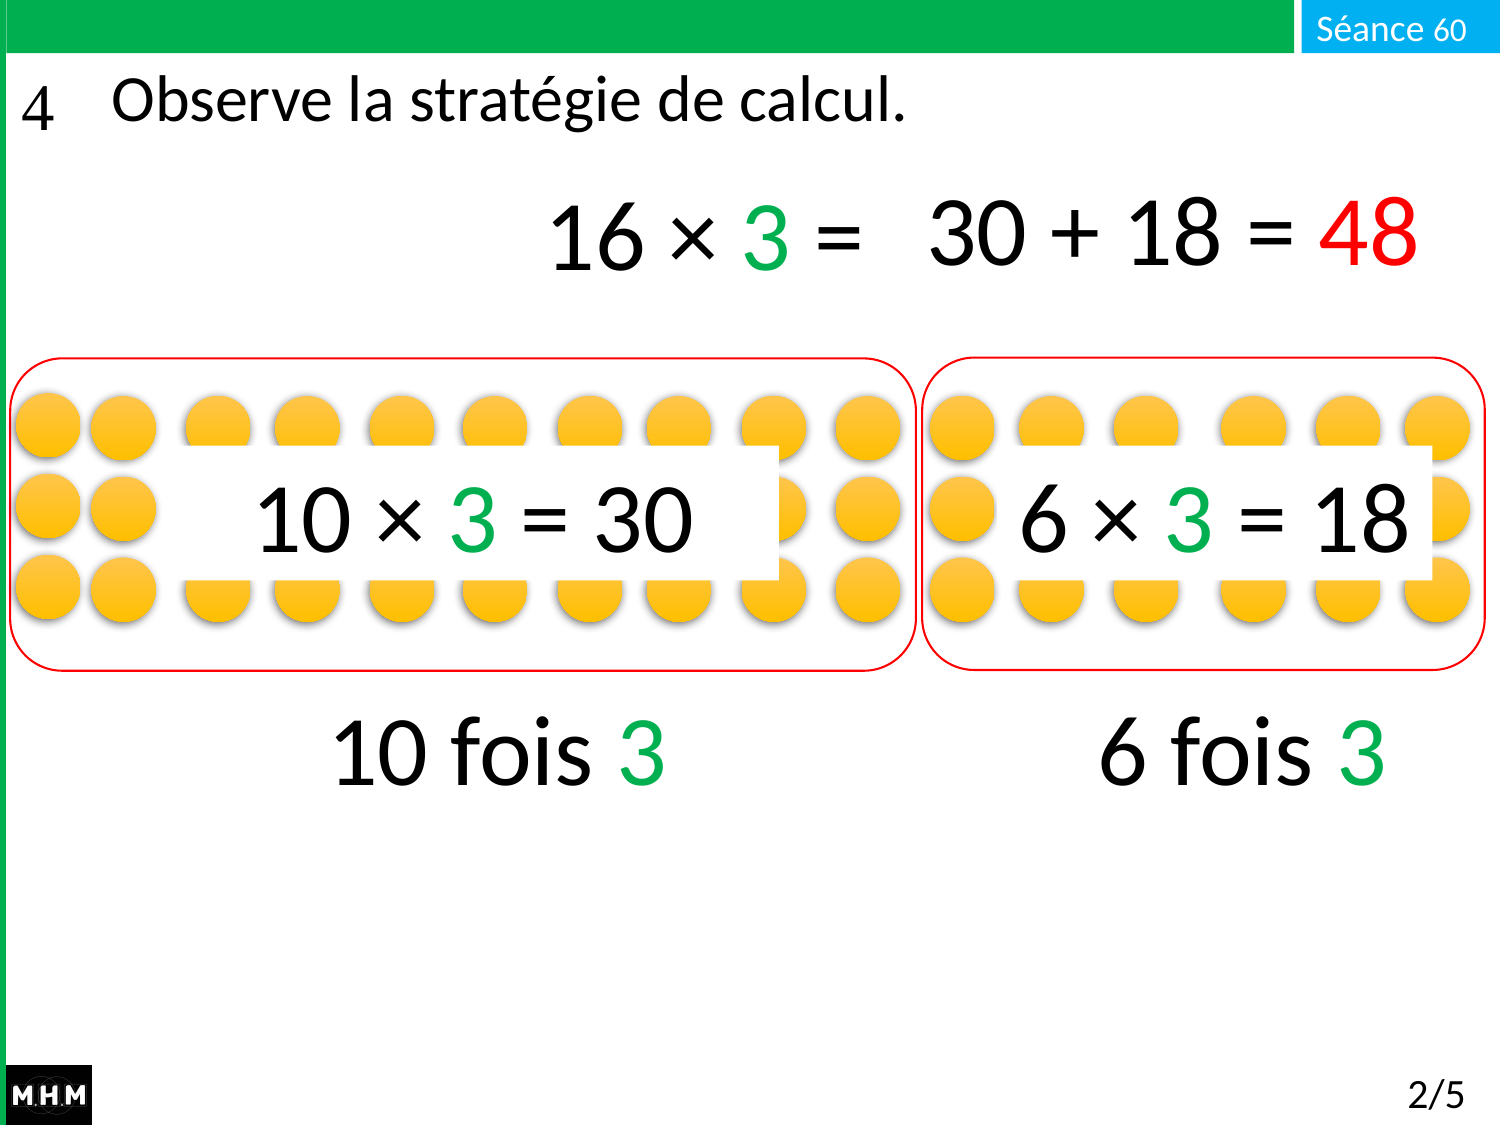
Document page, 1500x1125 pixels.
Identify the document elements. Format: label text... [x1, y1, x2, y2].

text_box 6 fois 3 [1025, 677, 1482, 813]
text_box [16, 554, 81, 619]
text_box 30 + 18 = 48 [867, 158, 1480, 293]
text_box 10 fois 3 [280, 677, 737, 813]
text_box 16 × 3 = … [15, 163, 1485, 298]
text_box [16, 473, 81, 538]
text_box 10 × 3 = 30 [166, 445, 779, 581]
title Observe la stratégie de calcul. [96, 57, 1391, 144]
text_box 6 × 3 = 18 [997, 445, 1433, 581]
text_box [921, 356, 1486, 672]
text_box [9, 357, 917, 672]
text_box [16, 393, 81, 458]
list 2/5 [1373, 1064, 1500, 1125]
picture [6, 1065, 92, 1125]
